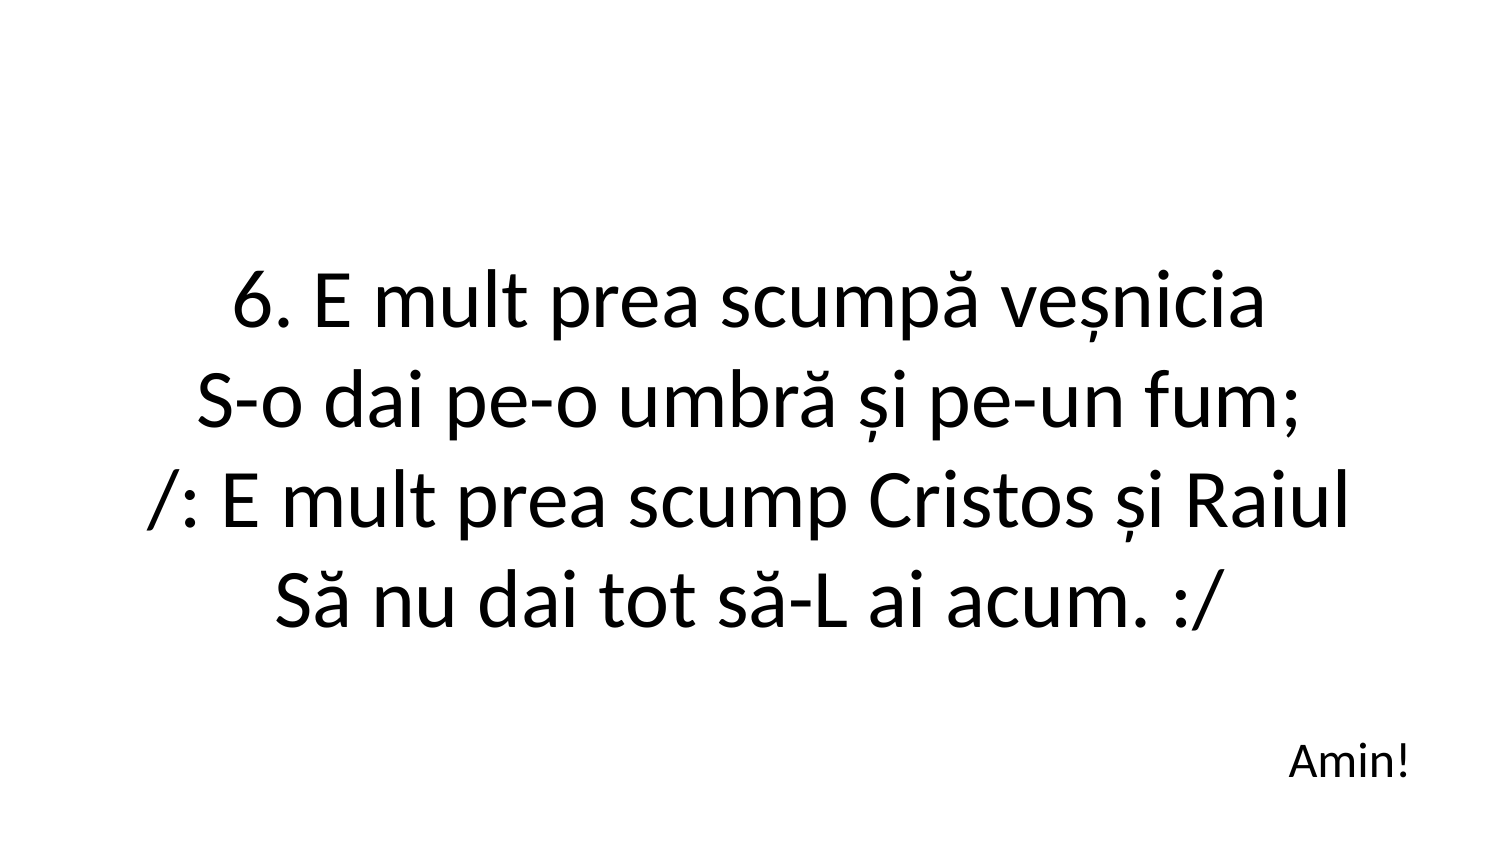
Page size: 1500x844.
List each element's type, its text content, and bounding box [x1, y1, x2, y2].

text_box Amin! [1273, 674, 1427, 795]
text_box 6. E mult prea scumpă veșnicia S-o dai pe-o umbră și pe-un fum; /: E mult prea scump Cristos și Raiul Să nu dai tot să-L ai acum. :/ [132, 192, 1368, 652]
